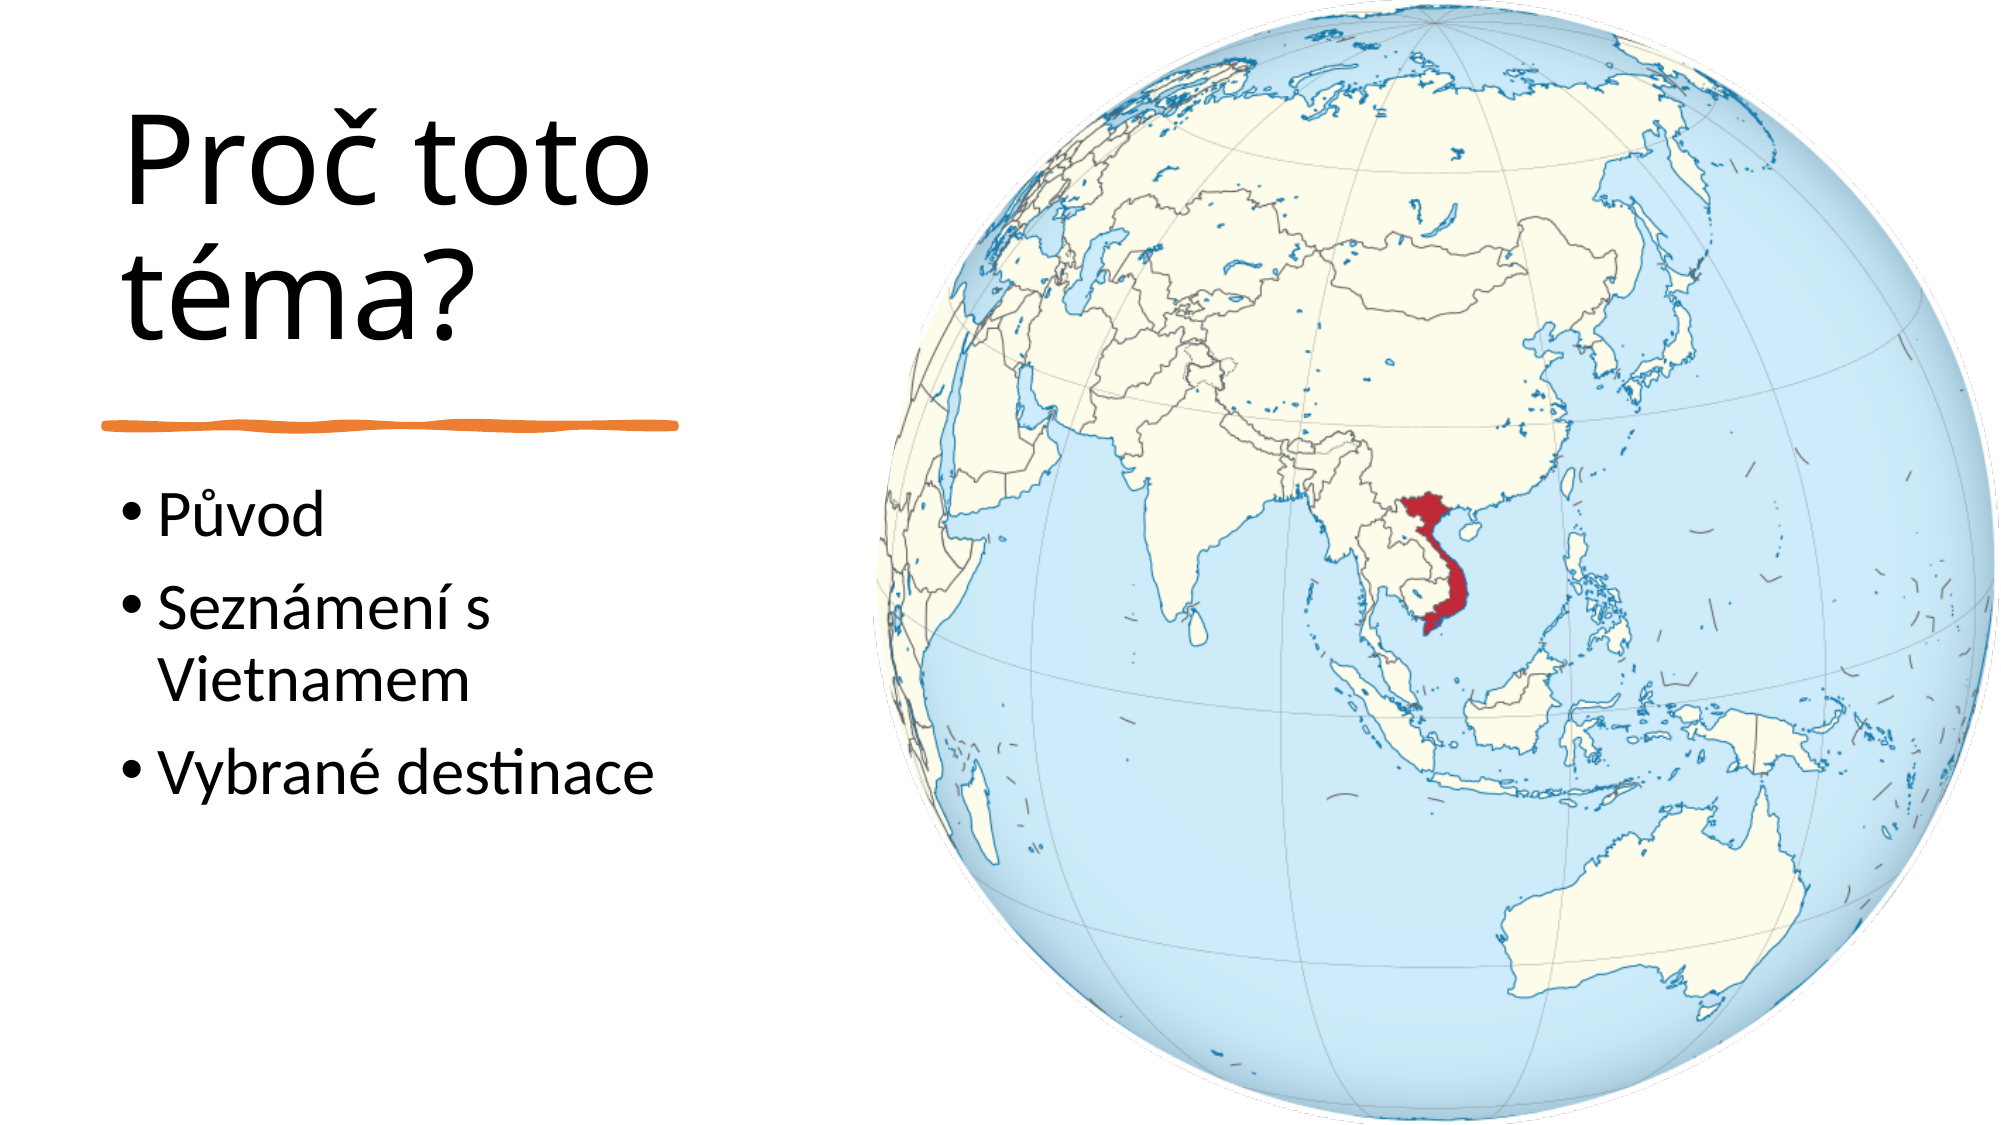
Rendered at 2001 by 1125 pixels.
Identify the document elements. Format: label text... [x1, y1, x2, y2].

picture [871, 0, 2000, 1125]
title Proč toto téma? [105, 53, 822, 375]
list Původ Seznámení s Vietnamem Vybrané destinace [105, 471, 802, 1016]
text_box [103, 421, 676, 431]
text_box [0, 0, 871, 1125]
